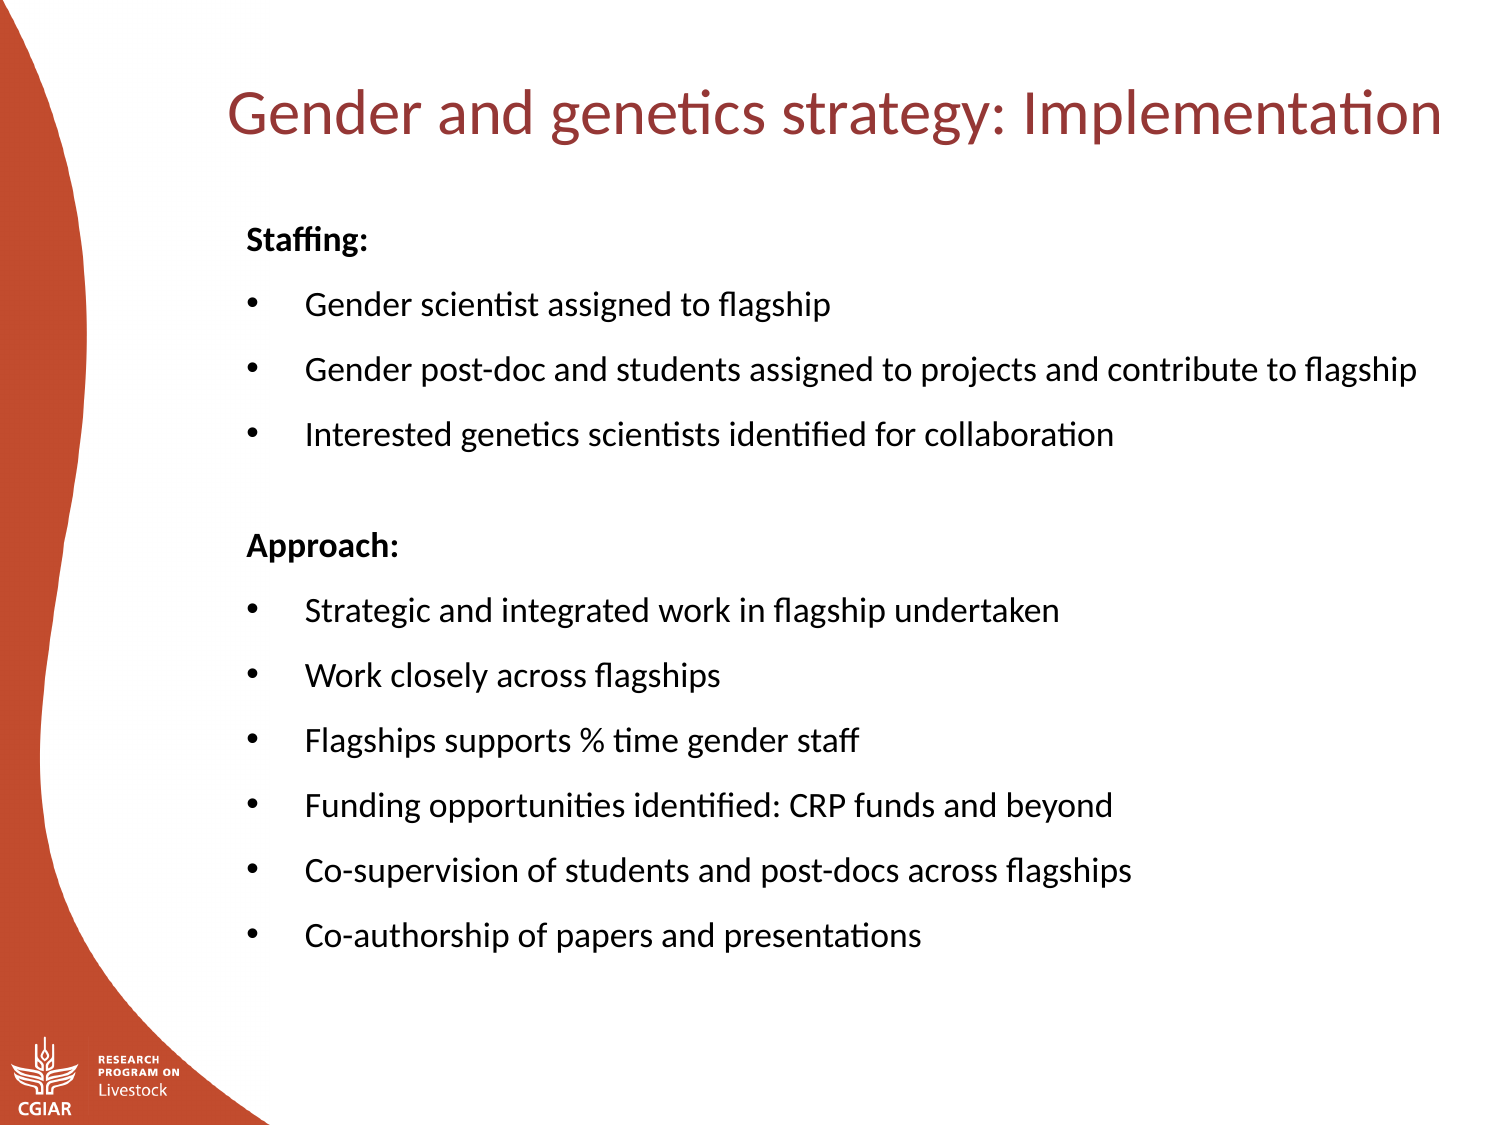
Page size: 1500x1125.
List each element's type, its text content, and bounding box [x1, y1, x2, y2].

list Gender and genetics strategy: Implementation [212, 62, 1475, 275]
list Staffing: Gender scientist assigned to flagship Gender post-doc and students assigned to projects and contribute to flagship Interested genetics scientists identified for collaboration Approach: Strategic and integrated work in flagship undertaken Work closely across flagships Flagships supports % time gender staff Funding opportunities identified: CRP funds and beyond Co-supervision of students and post-docs across flagships Co-authorship of papers and presentations [231, 200, 1457, 1038]
picture [0, 0, 270, 1125]
